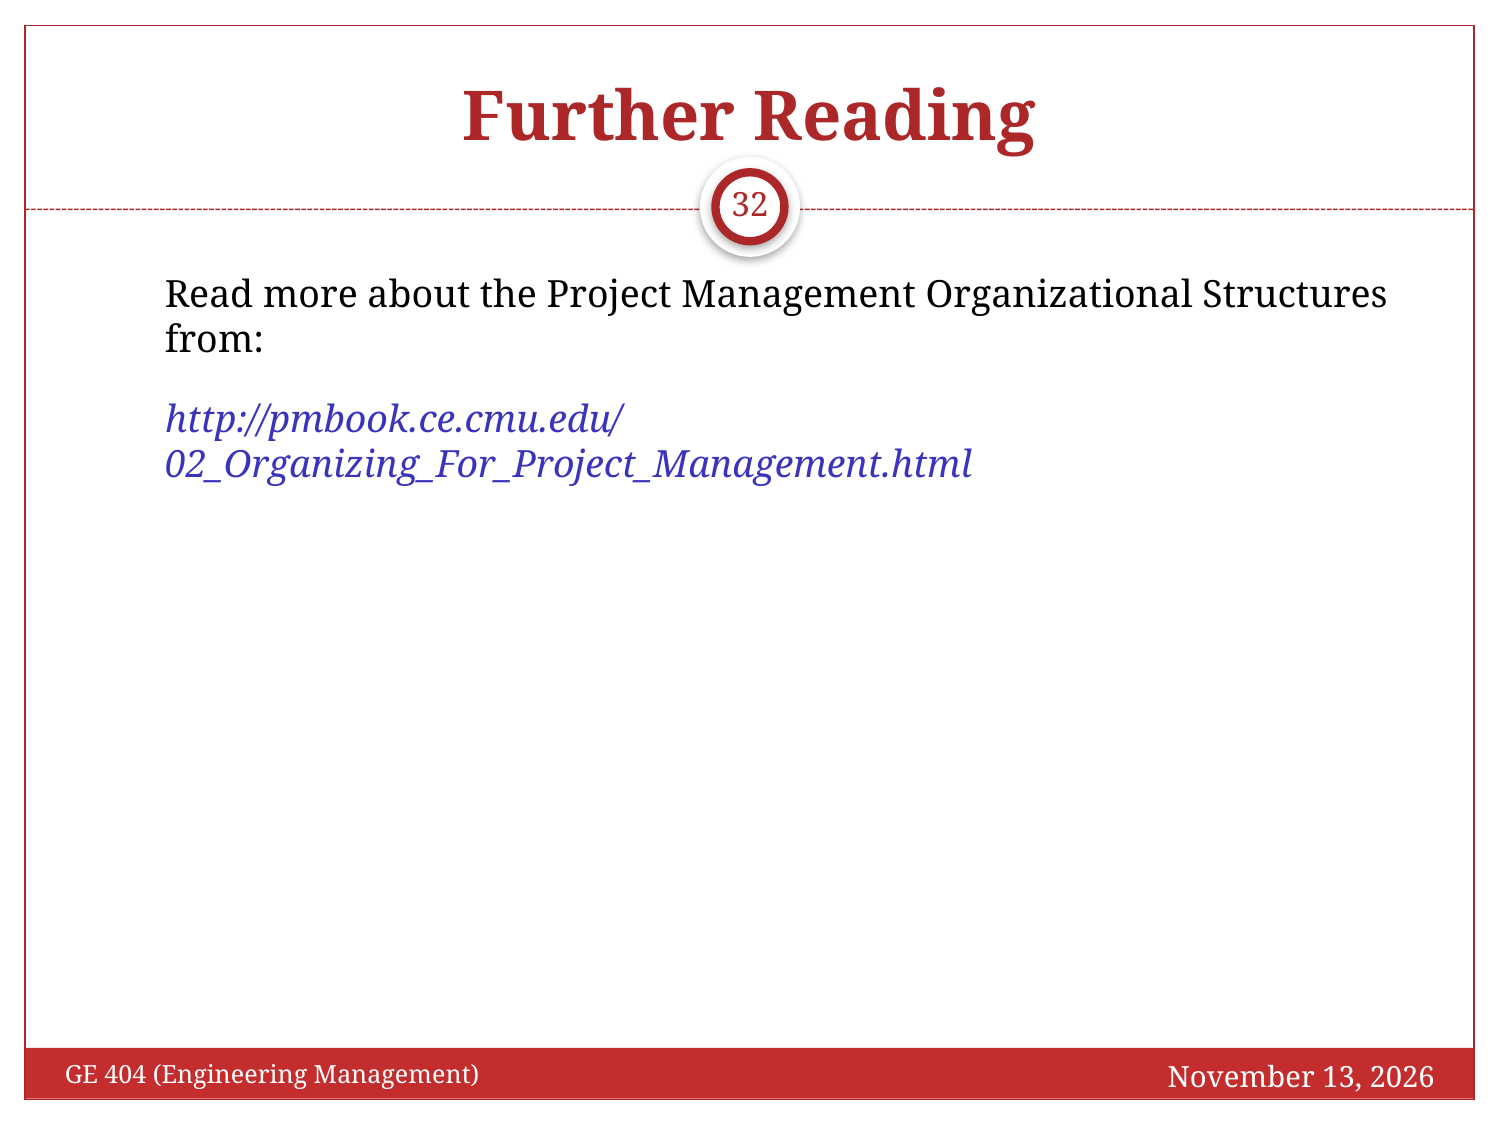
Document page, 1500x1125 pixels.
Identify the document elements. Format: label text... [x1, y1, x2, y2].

title Further Reading [49, 37, 1450, 162]
text_box http://pmbook.ce.cmu.edu/02_Organizing_For_Project_Management.html [150, 387, 1388, 493]
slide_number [950, 1050, 1450, 1111]
footer GE 404 (Engineering Management) [50, 1051, 850, 1112]
slide_number 32 [712, 169, 788, 243]
text_box Read more about the Project Management Organizational Structures from: [149, 262, 1413, 368]
